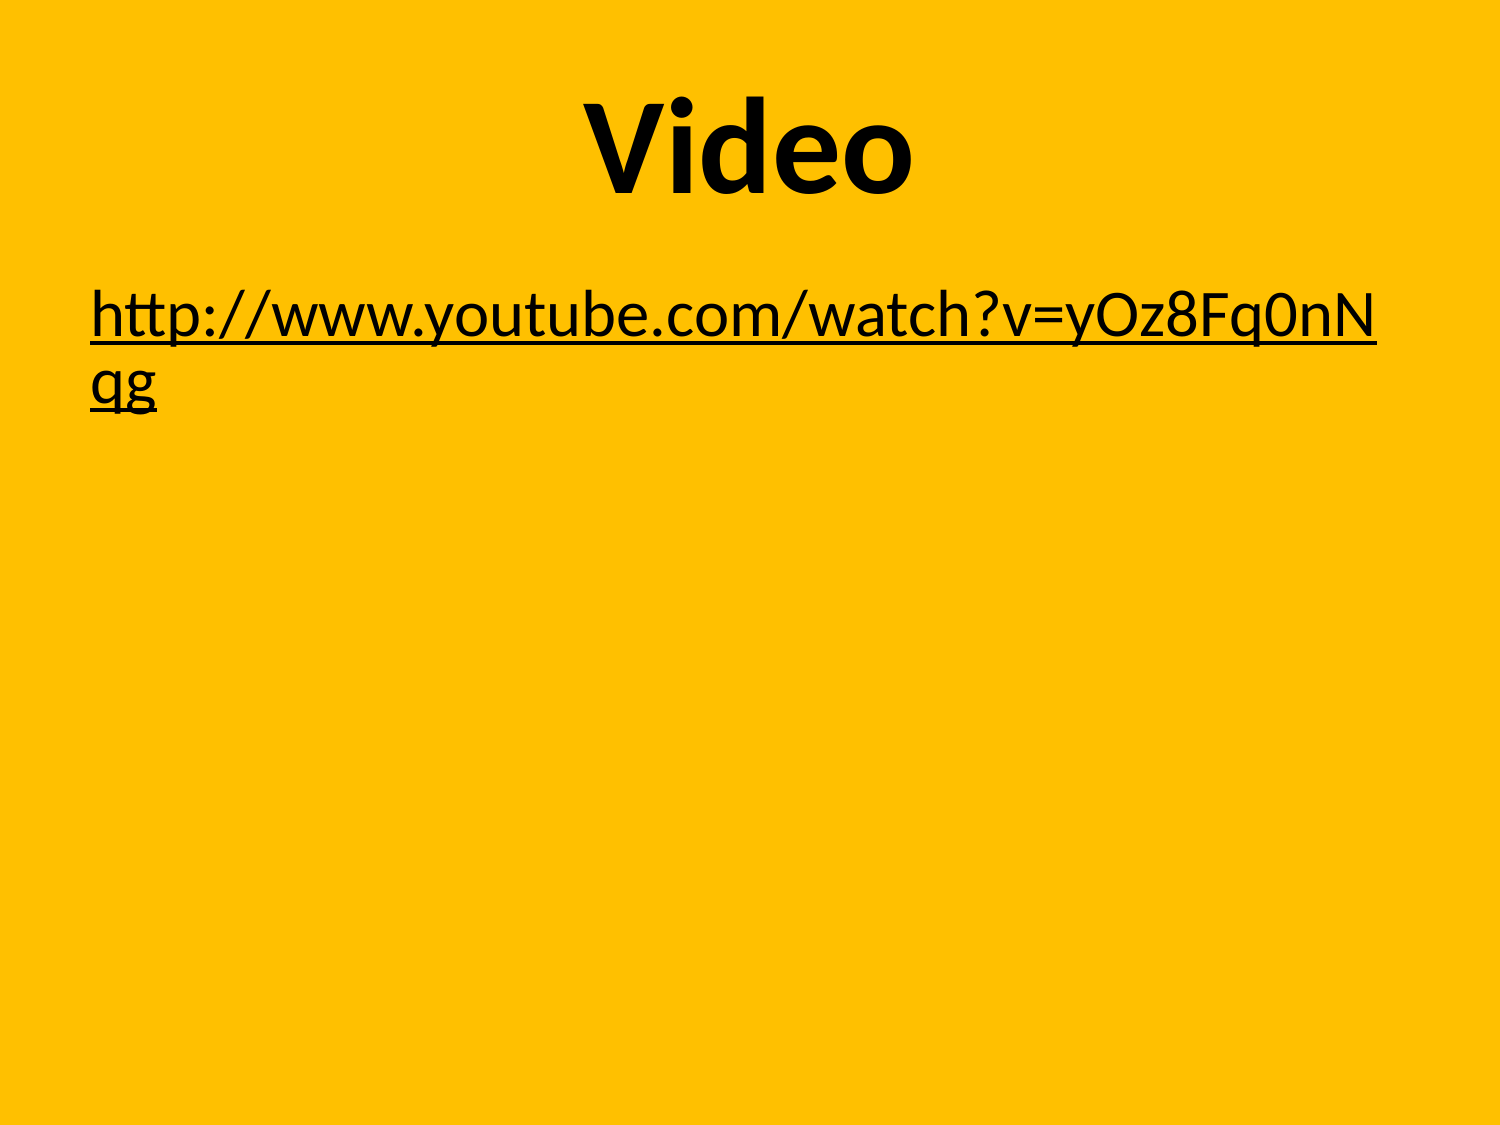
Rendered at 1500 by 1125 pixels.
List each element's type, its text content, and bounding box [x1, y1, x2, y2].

list http://www.youtube.com/watch?v=yOz8Fq0nNqg [75, 262, 1425, 1005]
title Video [75, 45, 1425, 233]
